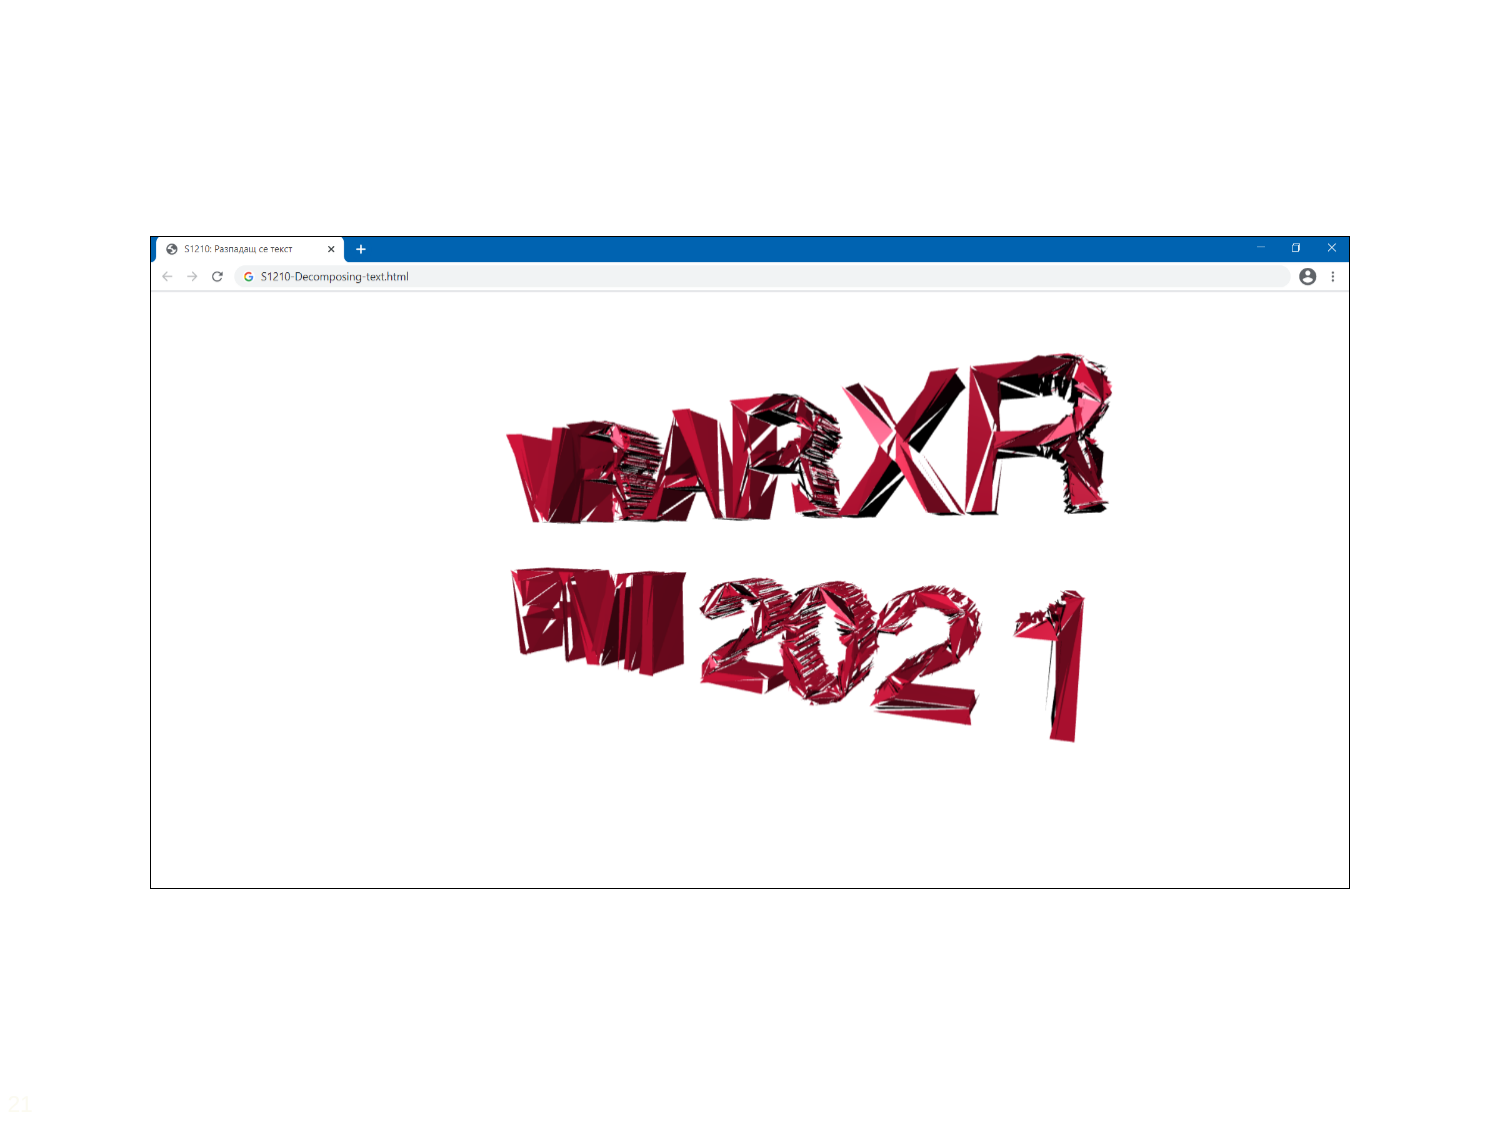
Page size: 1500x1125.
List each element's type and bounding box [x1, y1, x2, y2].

picture [149, 236, 1351, 889]
